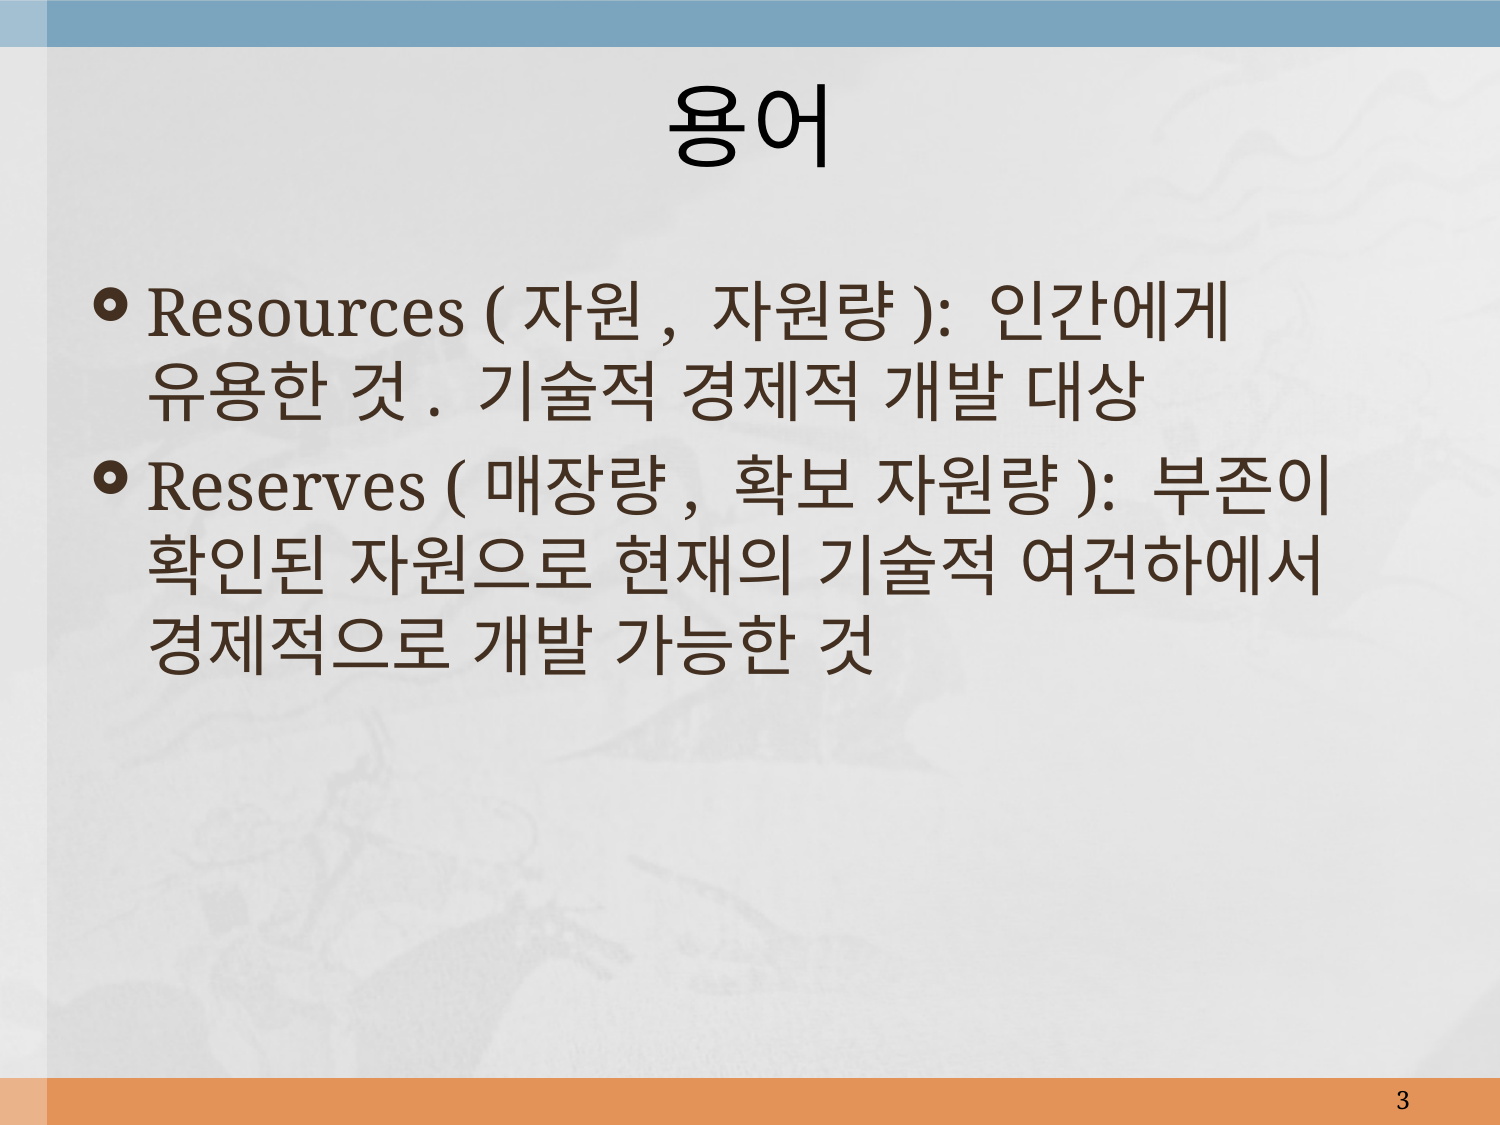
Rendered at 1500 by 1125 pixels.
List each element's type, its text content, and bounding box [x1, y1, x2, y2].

list Resources (자원, 자원량): 인간에게 유용한 것. 기술적 경제적 개발 대상 Reserves (매장량, 확보 자원량): 부존이 확인된 자원으로 현재의 기술적 여건하에서 경제적으로 개발 가능한 것 [75, 262, 1425, 1005]
title 용어 [49, 46, 1454, 202]
slide_number 3 [1074, 1078, 1425, 1125]
